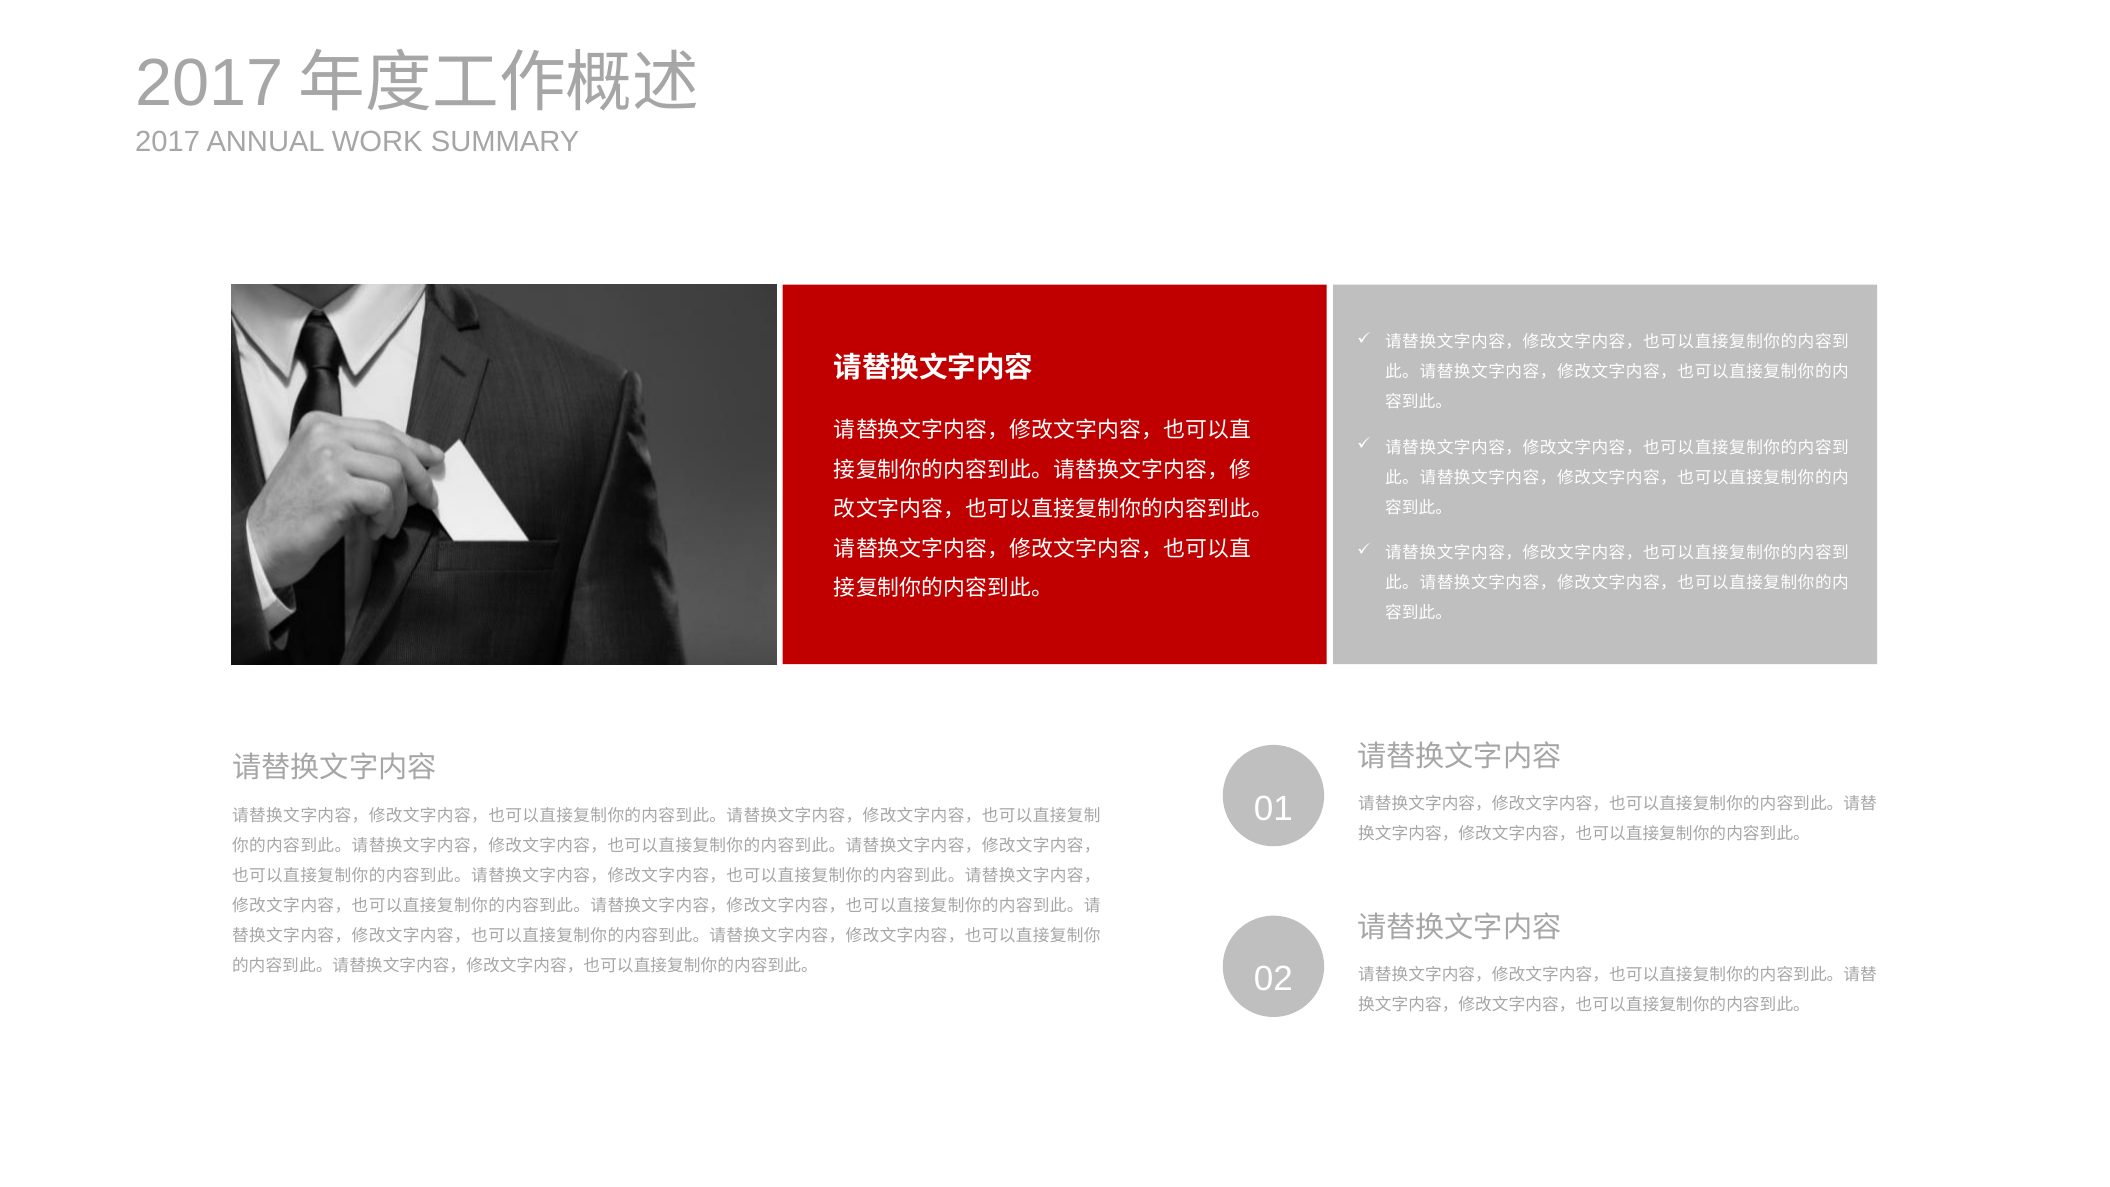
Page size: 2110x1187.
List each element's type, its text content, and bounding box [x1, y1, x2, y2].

text_box 请替换文字内容 [1357, 737, 1762, 773]
text_box 2017年度工作概述 [135, 38, 783, 119]
text_box 2017 ANNUAL WORK SUMMARY [135, 122, 596, 158]
text_box [1332, 284, 1878, 665]
text_box 请替换文字内容，修改文字内容，也可以直接复制你的内容到此。请替换文字内容，修改文字内容，也可以直接复制你的内容到此。 [1358, 783, 1878, 844]
text_box 请替换文字内容，修改文字内容，也可以直接复制你的内容到此。请替换文字内容，修改文字内容，也可以直接复制你的内容到此。请替换文字内容，修改文字内容，也可以直接复制你的内容到此。请替换文字内容，修改文字内容，也可以直接复制你的内容到此。请替换文字内容，修改文字内容，也可以直接复制你的内容到此。请替换文字内容，修改文字内容，也可以直接复制你的内容到此。请替换文字内容，修改文字内容，也可以直接复制你的内容到此。请替换文字内容，修改文字内容，也可以直接复制你的内容到此。请替换文字内容，修改文字内容，也可以直接复制你的内容到此。请替换文字内容，修改文字内容，也可以直接复制你的内容到此。 [232, 795, 1102, 975]
picture [231, 284, 777, 665]
text_box 请替换文字内容 [1357, 907, 1762, 943]
text_box 请替换文字内容，修改文字内容，也可以直接复制你的内容到此。请替换文字内容，修改文字内容，也可以直接复制你的内容到此。 [1358, 953, 1878, 1014]
text_box 请替换文字内容 [232, 730, 1007, 784]
text_box 请替换文字内容，修改文字内容，也可以直接复制你的内容到此。请替换文字内容，修改文字内容，也可以直接复制你的内容到此。请替换文字内容，修改文字内容，也可以直接复制你的内容到此。 [833, 402, 1274, 601]
text_box 请替换文字内容，修改文字内容，也可以直接复制你的内容到此。请替换文字内容，修改文字内容，也可以直接复制你的内容到此。 请替换文字内容，修改文字内容，也可以直接复制你的内容到此。请替换文字内容，修改文字内容，也可以直接复制你的内容到此。 请替换文字内容，修改文字内容，也可以直接复制你的内容到此。请替换文字内容，修改文字内容，也可以直接复制你的内容到此。 [1357, 321, 1850, 623]
text_box 请替换文字内容 [833, 349, 1274, 384]
text_box [782, 284, 1328, 665]
text_box 02 [1221, 914, 1326, 1019]
text_box 01 [1221, 743, 1326, 848]
